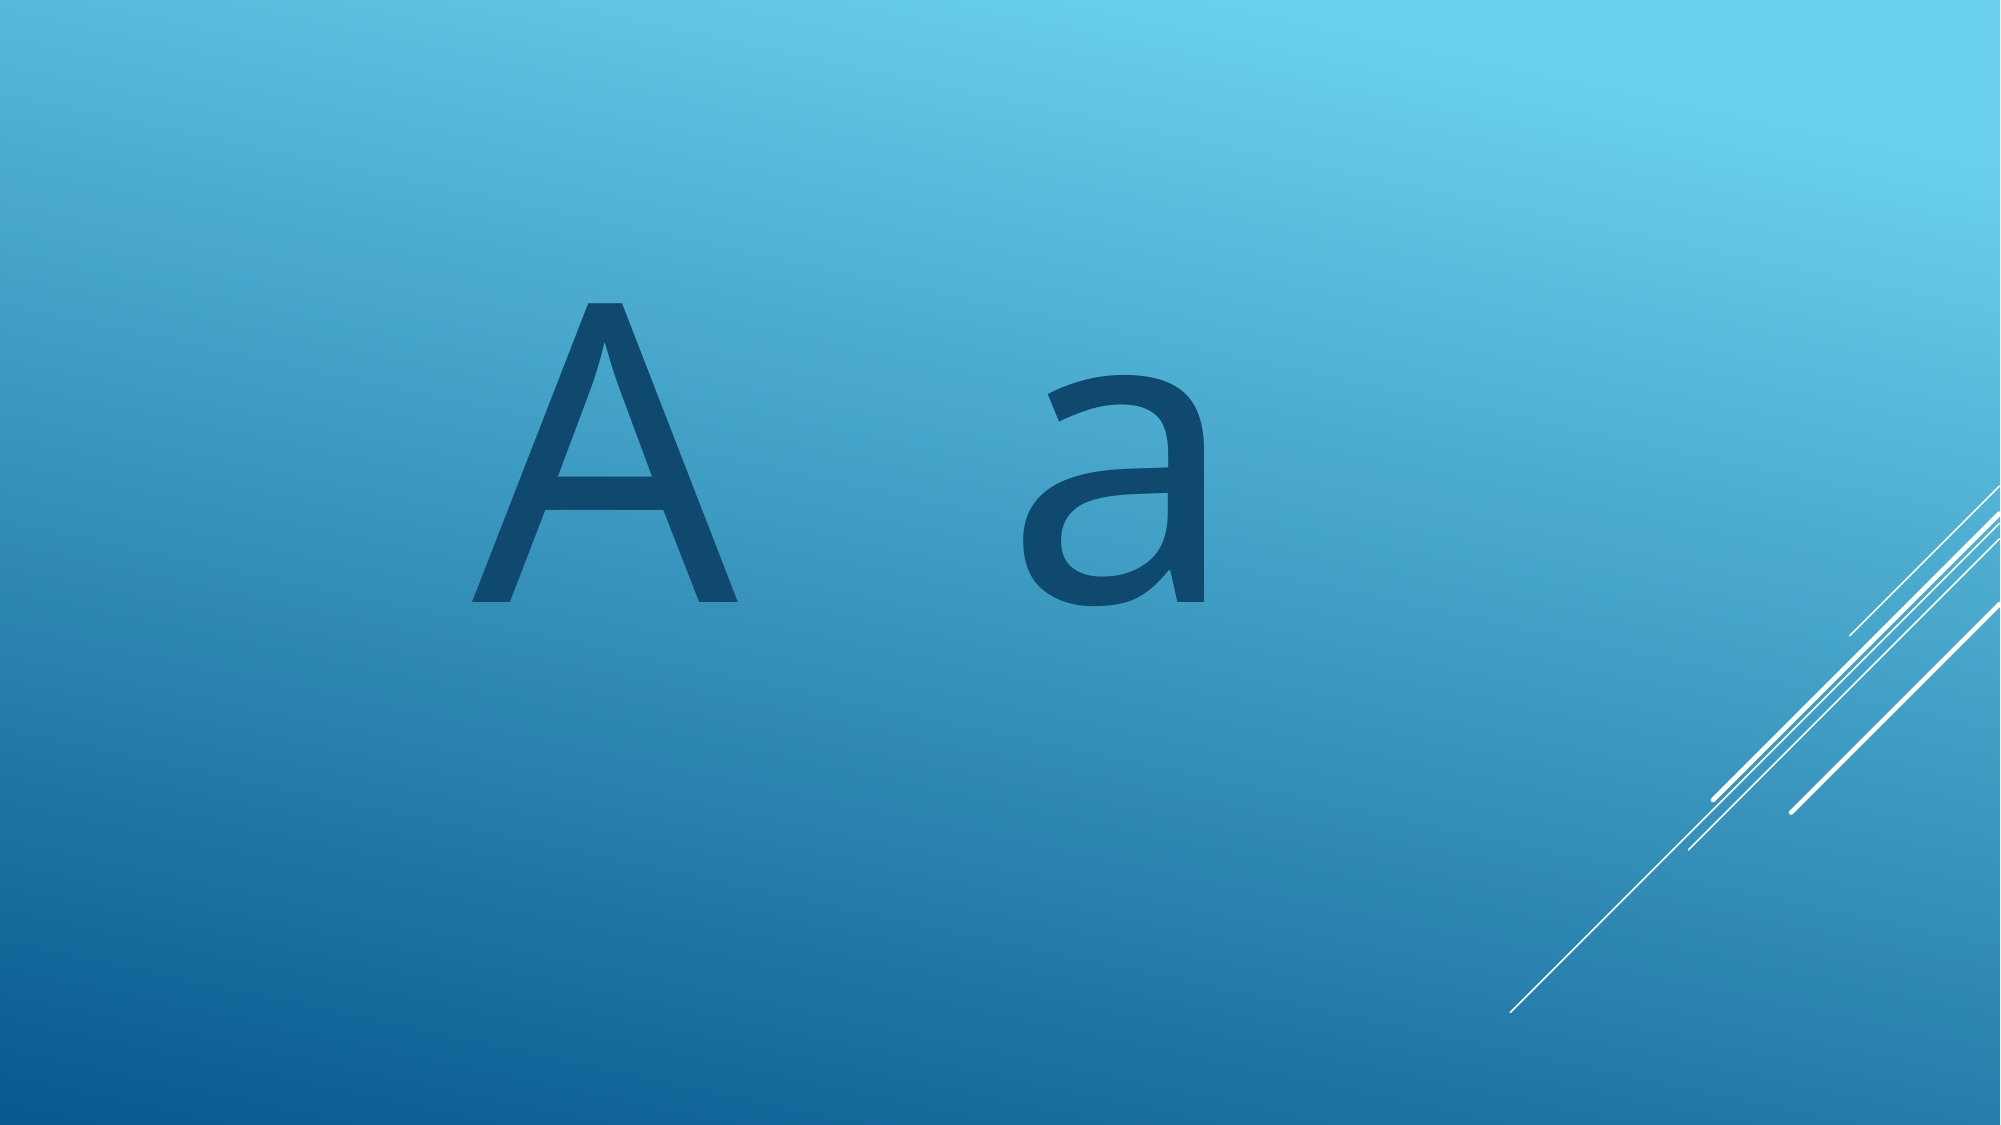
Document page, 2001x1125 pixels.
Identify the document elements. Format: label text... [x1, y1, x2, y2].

text_box A [457, 139, 780, 733]
list a [989, 139, 1312, 733]
